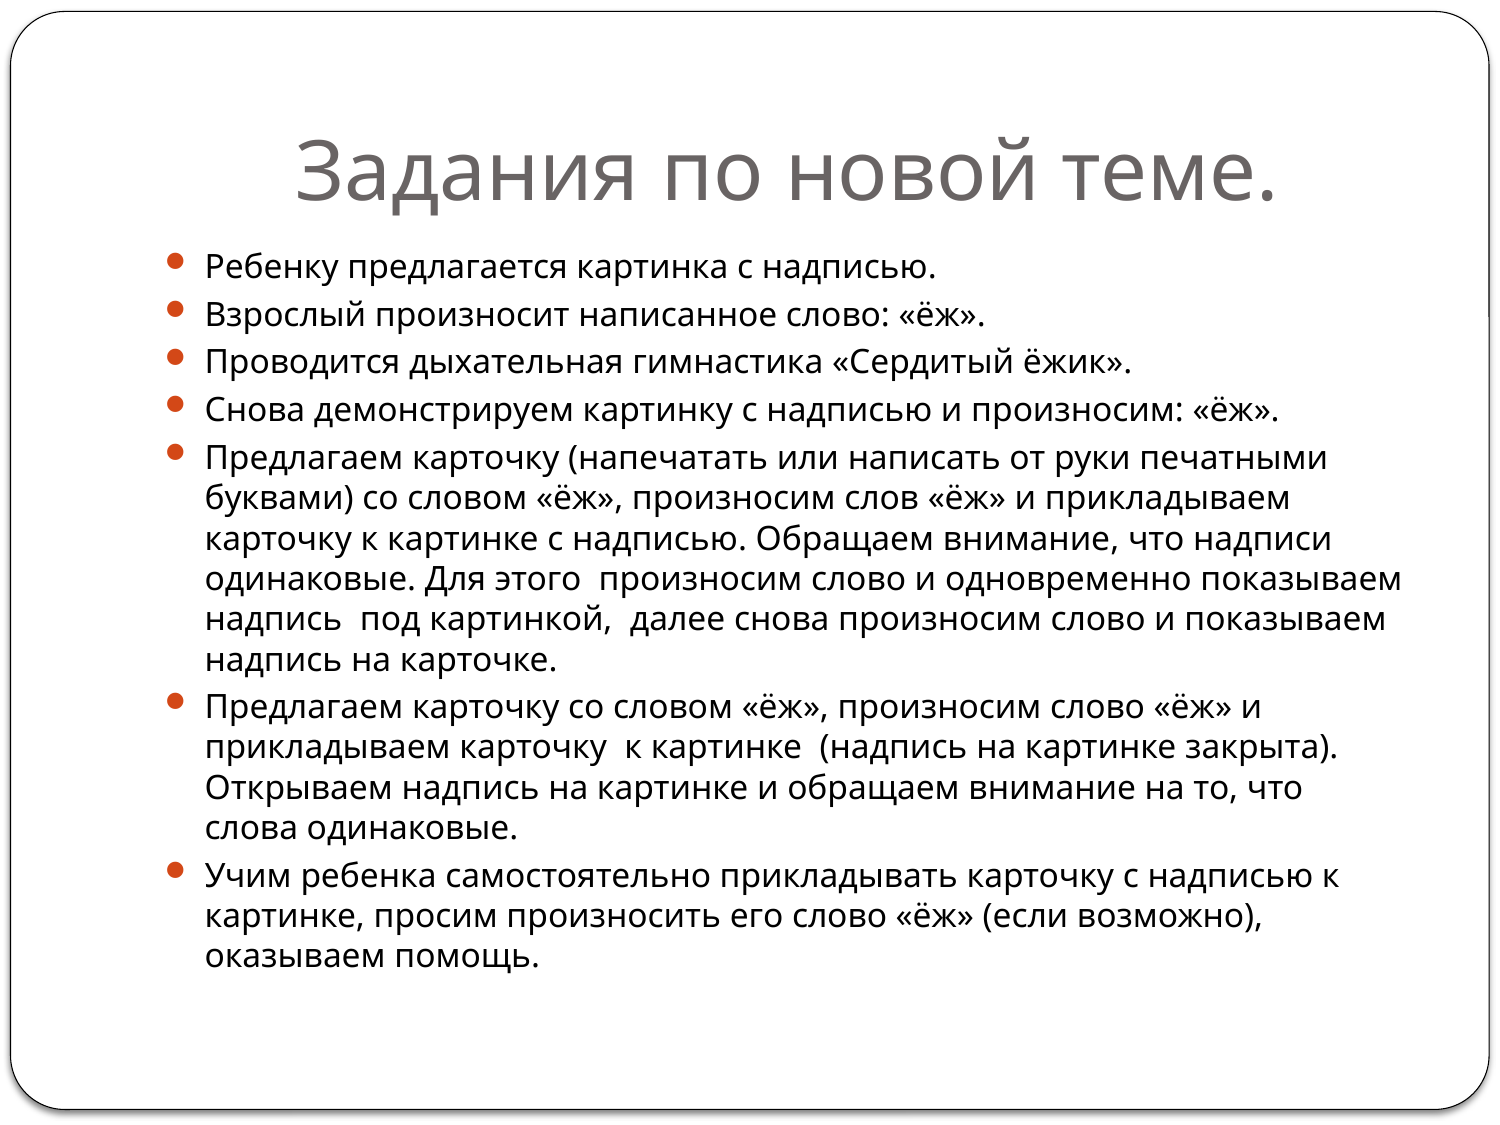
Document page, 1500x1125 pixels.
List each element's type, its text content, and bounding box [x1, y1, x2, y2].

title Задания по новой теме. [150, 45, 1425, 233]
list Ребенку предлагается картинка с надписью. Взрослый произносит написанное слово: «ёж». Проводится дыхательная гимнастика «Сердитый ёжик». Снова демонстрируем картинку с надписью и произносим: «ёж». Предлагаем карточку (напечатать или написать от руки печатными буквами) со словом «ёж», произносим слов «ёж» и прикладываем карточку к картинке с надписью. Обращаем внимание, что надписи одинаковые. Для этого произносим слово и одновременно показываем надпись под картинкой, далее снова произносим слово и показываем надпись на карточке. Предлагаем карточку со словом «ёж», произносим слово «ёж» и прикладываем карточку к картинке (надпись на картинке закрыта). Открываем надпись на картинке и обращаем внимание на то, что слова одинаковые. Учим ребенка самостоятельно прикладывать карточку с надписью к картинке, просим произносить его слово «ёж» (если возможно), оказываем помощь. [150, 237, 1425, 988]
